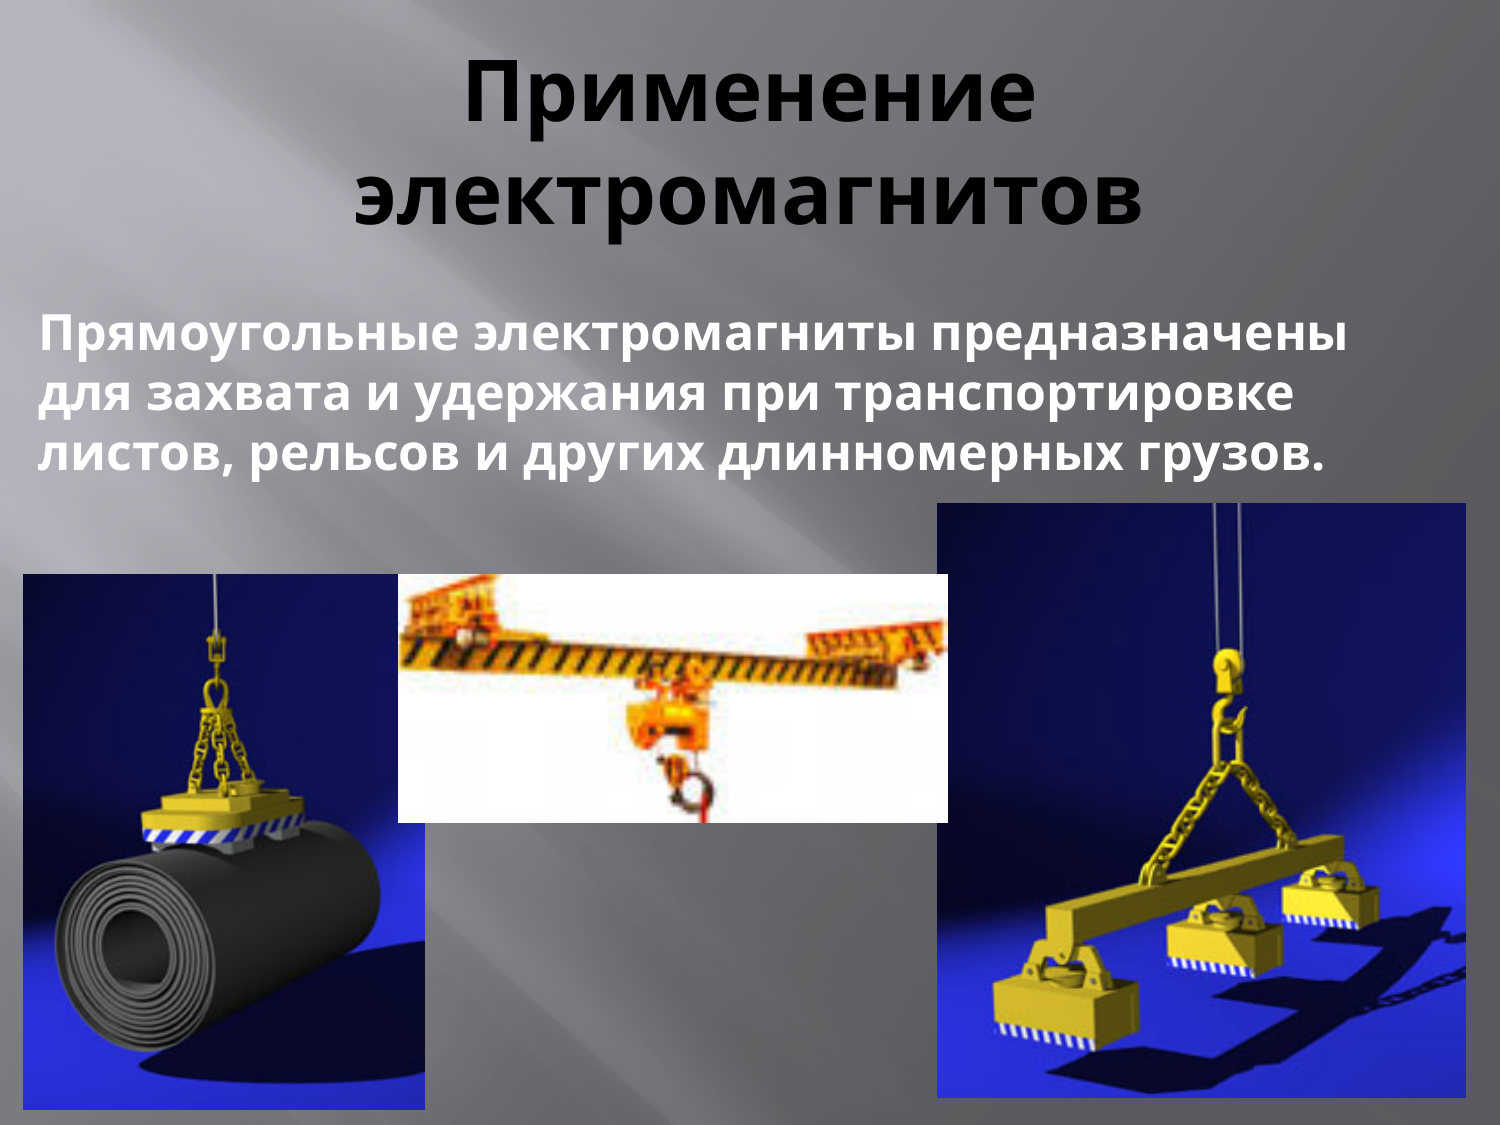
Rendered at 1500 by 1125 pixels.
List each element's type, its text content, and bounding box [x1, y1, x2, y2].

title Применение электромагнитов [75, 45, 1425, 233]
picture [398, 503, 1466, 1098]
text_box Прямоугольные электромагниты предназначены для захвата и удержания при транспортировке листов, рельсов и других длинномерных грузов. [23, 292, 1430, 488]
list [23, 573, 426, 1110]
